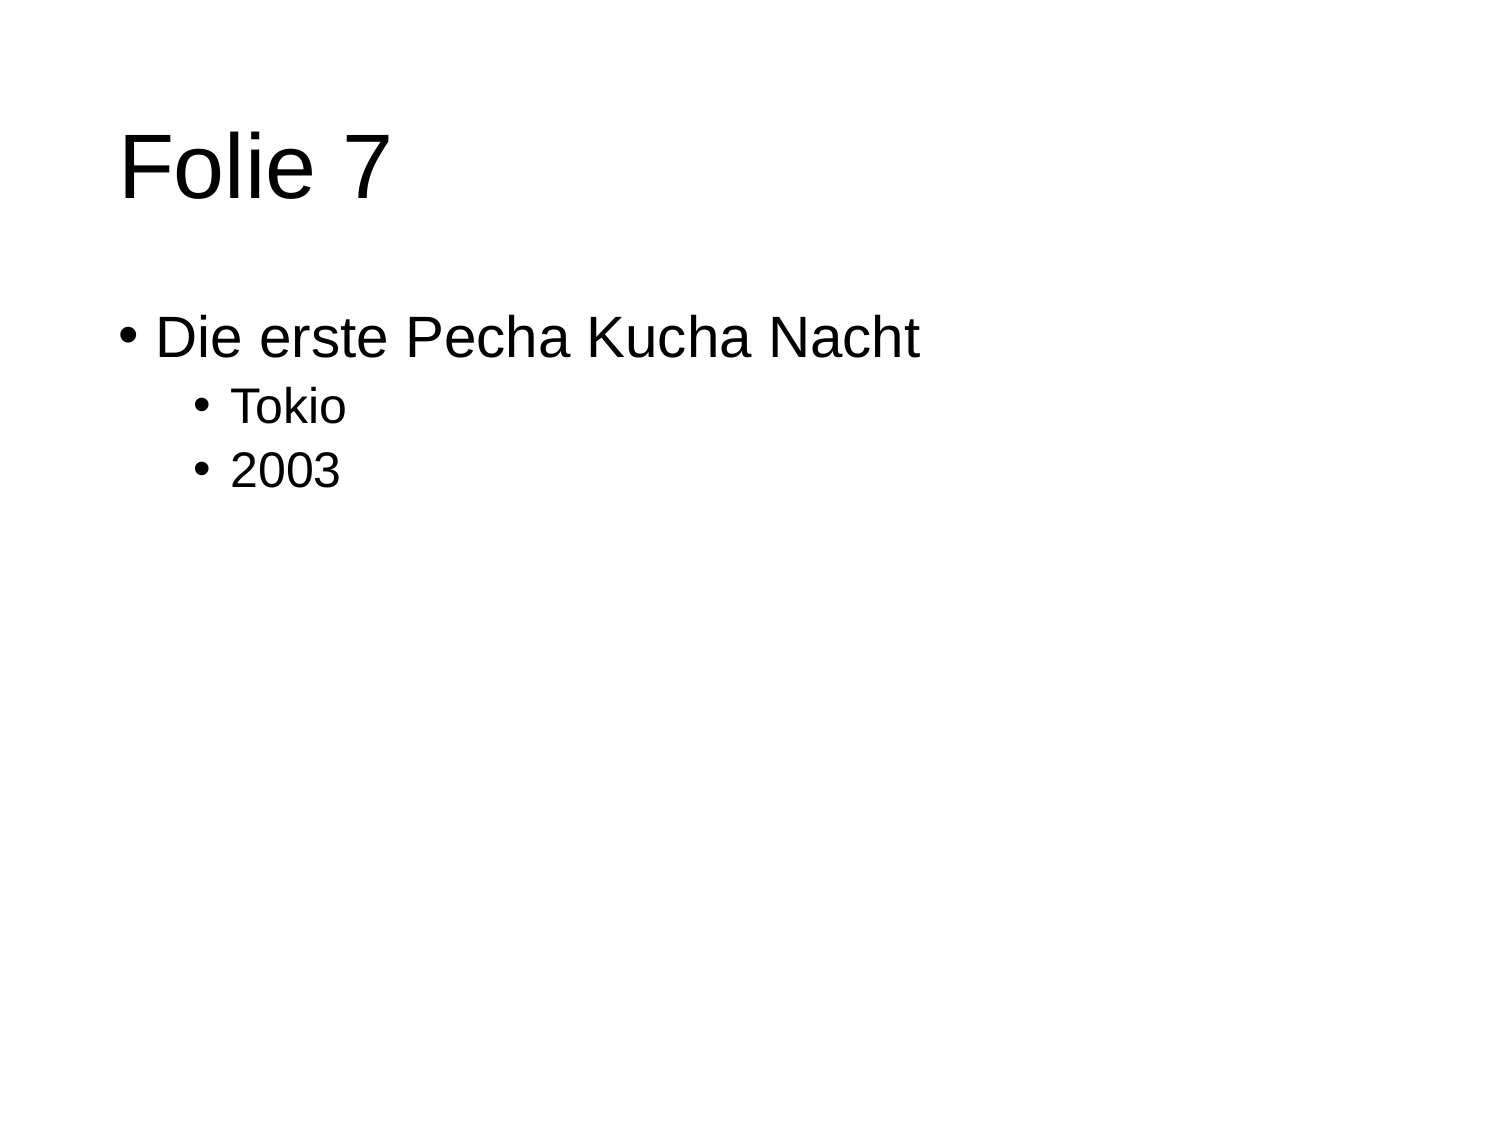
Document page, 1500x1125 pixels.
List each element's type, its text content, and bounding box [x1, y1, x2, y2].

list Die erste Pecha Kucha Nacht Tokio 2003 [103, 299, 1397, 1014]
title Folie 7 [103, 59, 1397, 278]
